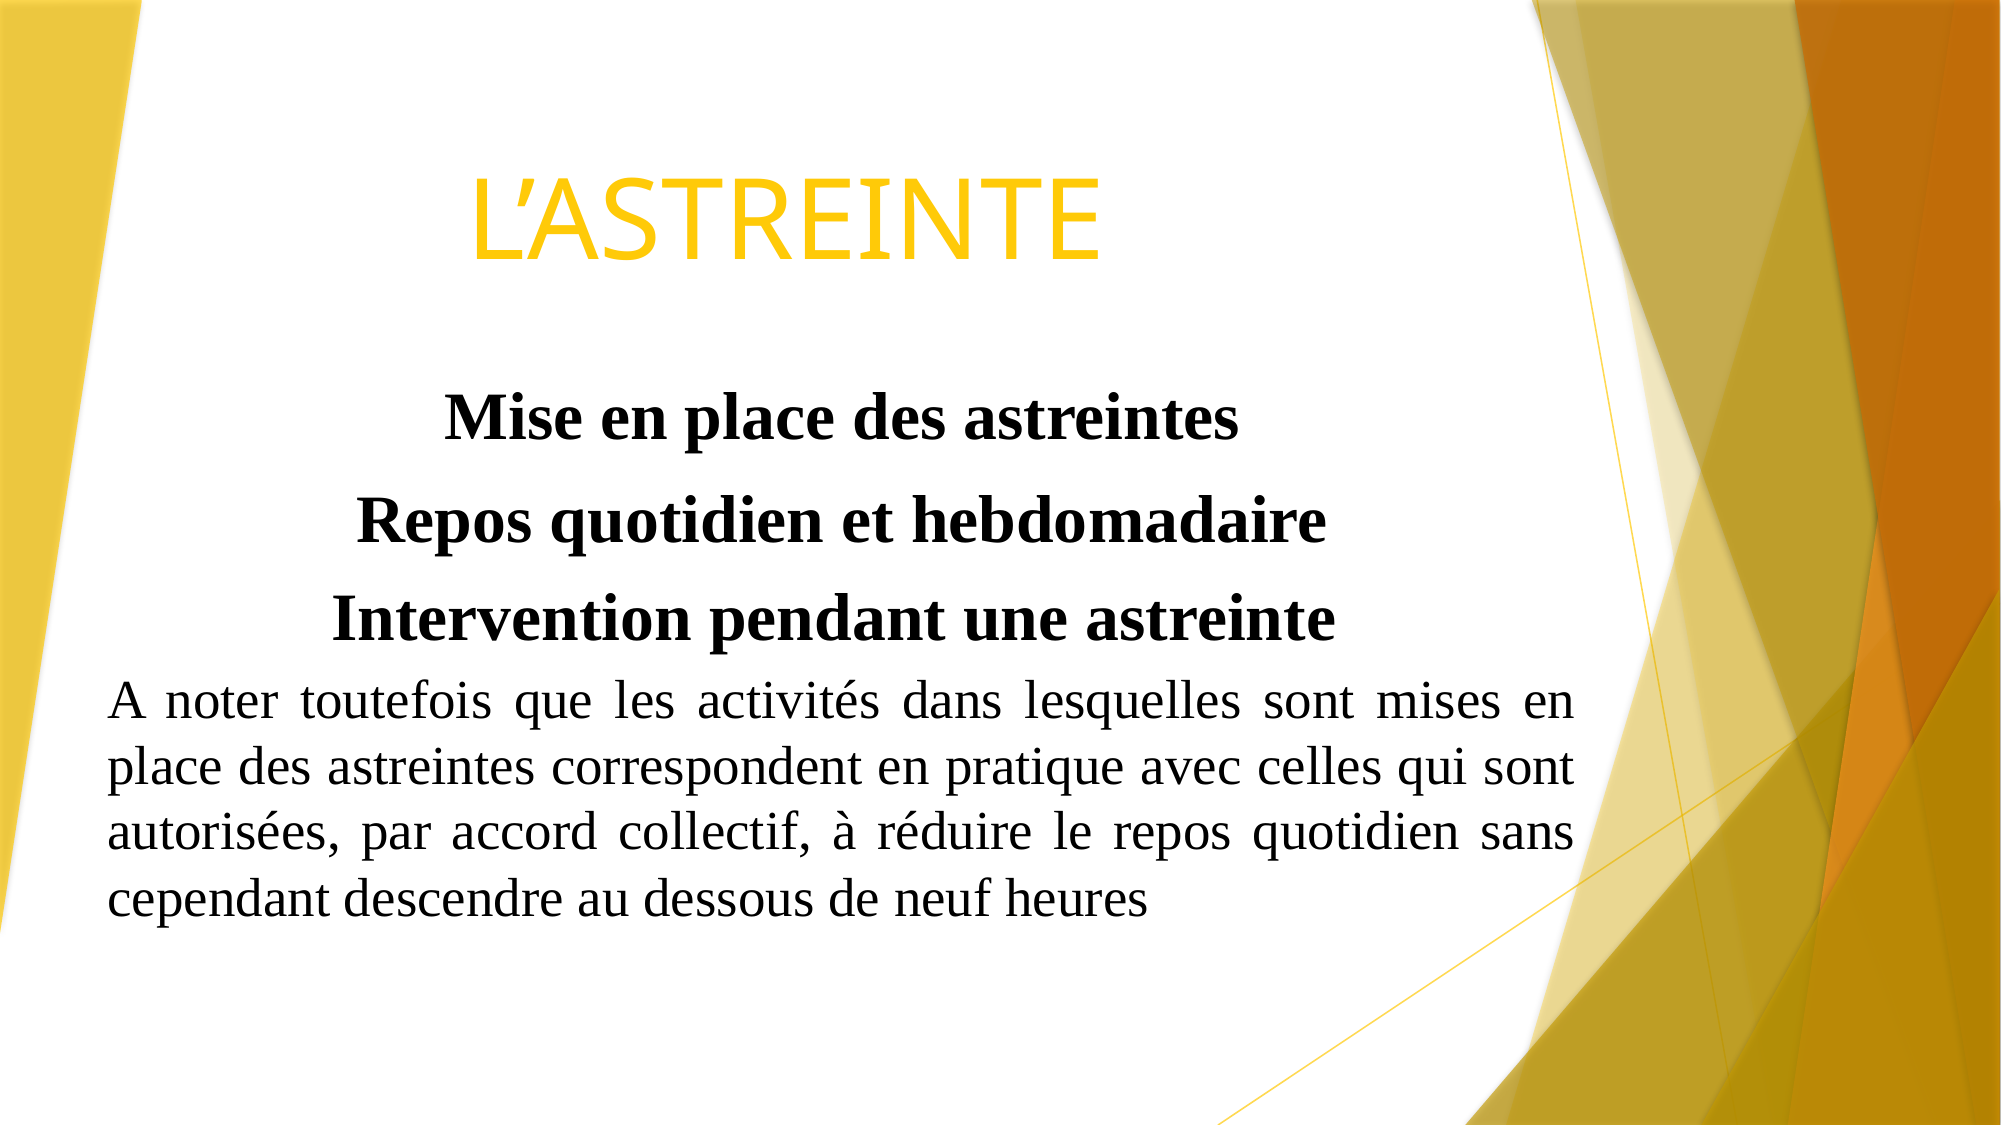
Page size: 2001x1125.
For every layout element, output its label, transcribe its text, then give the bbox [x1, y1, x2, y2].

subtitle Mise en place des astreintes Repos quotidien et hebdomadaire Intervention pendant une astreinte A noter toutefois que les activités dans lesquelles sont mises en place des astreintes correspondent en pratique avec celles qui sont autorisées, par accord collectif, à réduire le repos quotidien sans cependant descendre au dessous de neuf heures [92, 319, 1593, 937]
title L’ASTREINTE [163, 19, 1438, 290]
